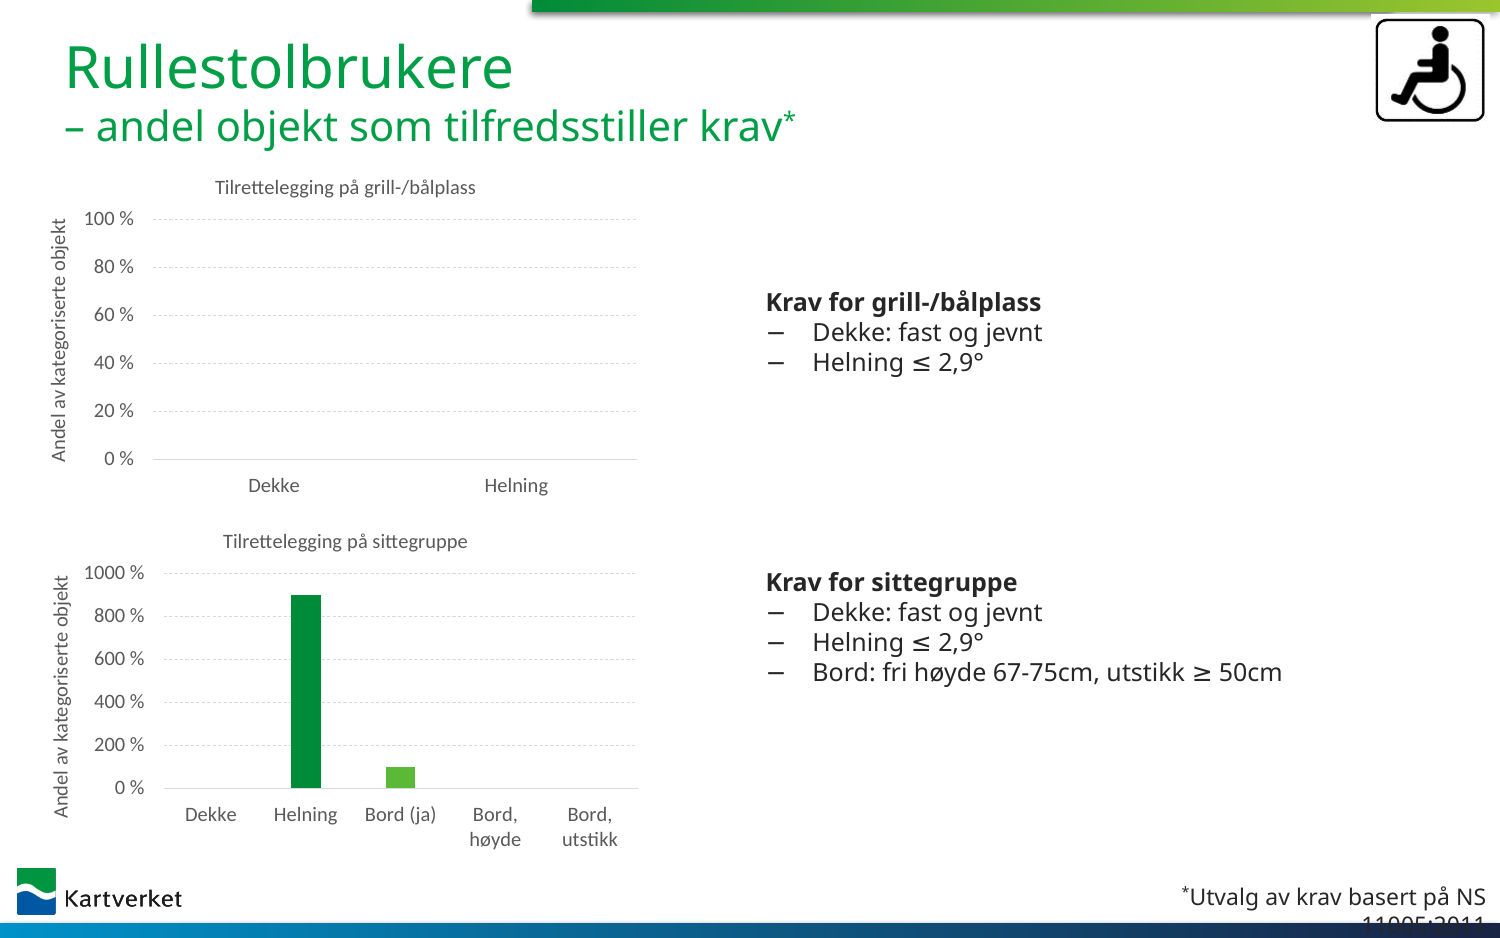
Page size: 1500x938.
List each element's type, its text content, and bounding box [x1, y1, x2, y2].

picture [1371, 13, 1491, 127]
text_box Krav for sittegruppe Dekke: fast og jevnt Helning ≤ 2,9° Bord: fri høyde 67-75cm, utstikk ≥ 50cm [750, 559, 1500, 694]
text_box *Utvalg av krav basert på NS 11005:2011 [1068, 873, 1500, 938]
picture [41, 166, 650, 505]
picture [41, 520, 650, 859]
text_box Krav for grill-/bålplass Dekke: fast og jevnt Helning ≤ 2,9° [750, 279, 1452, 384]
text_box Rullestolbrukere – andel objekt som tilfredsstiller krav* [49, 14, 1431, 158]
